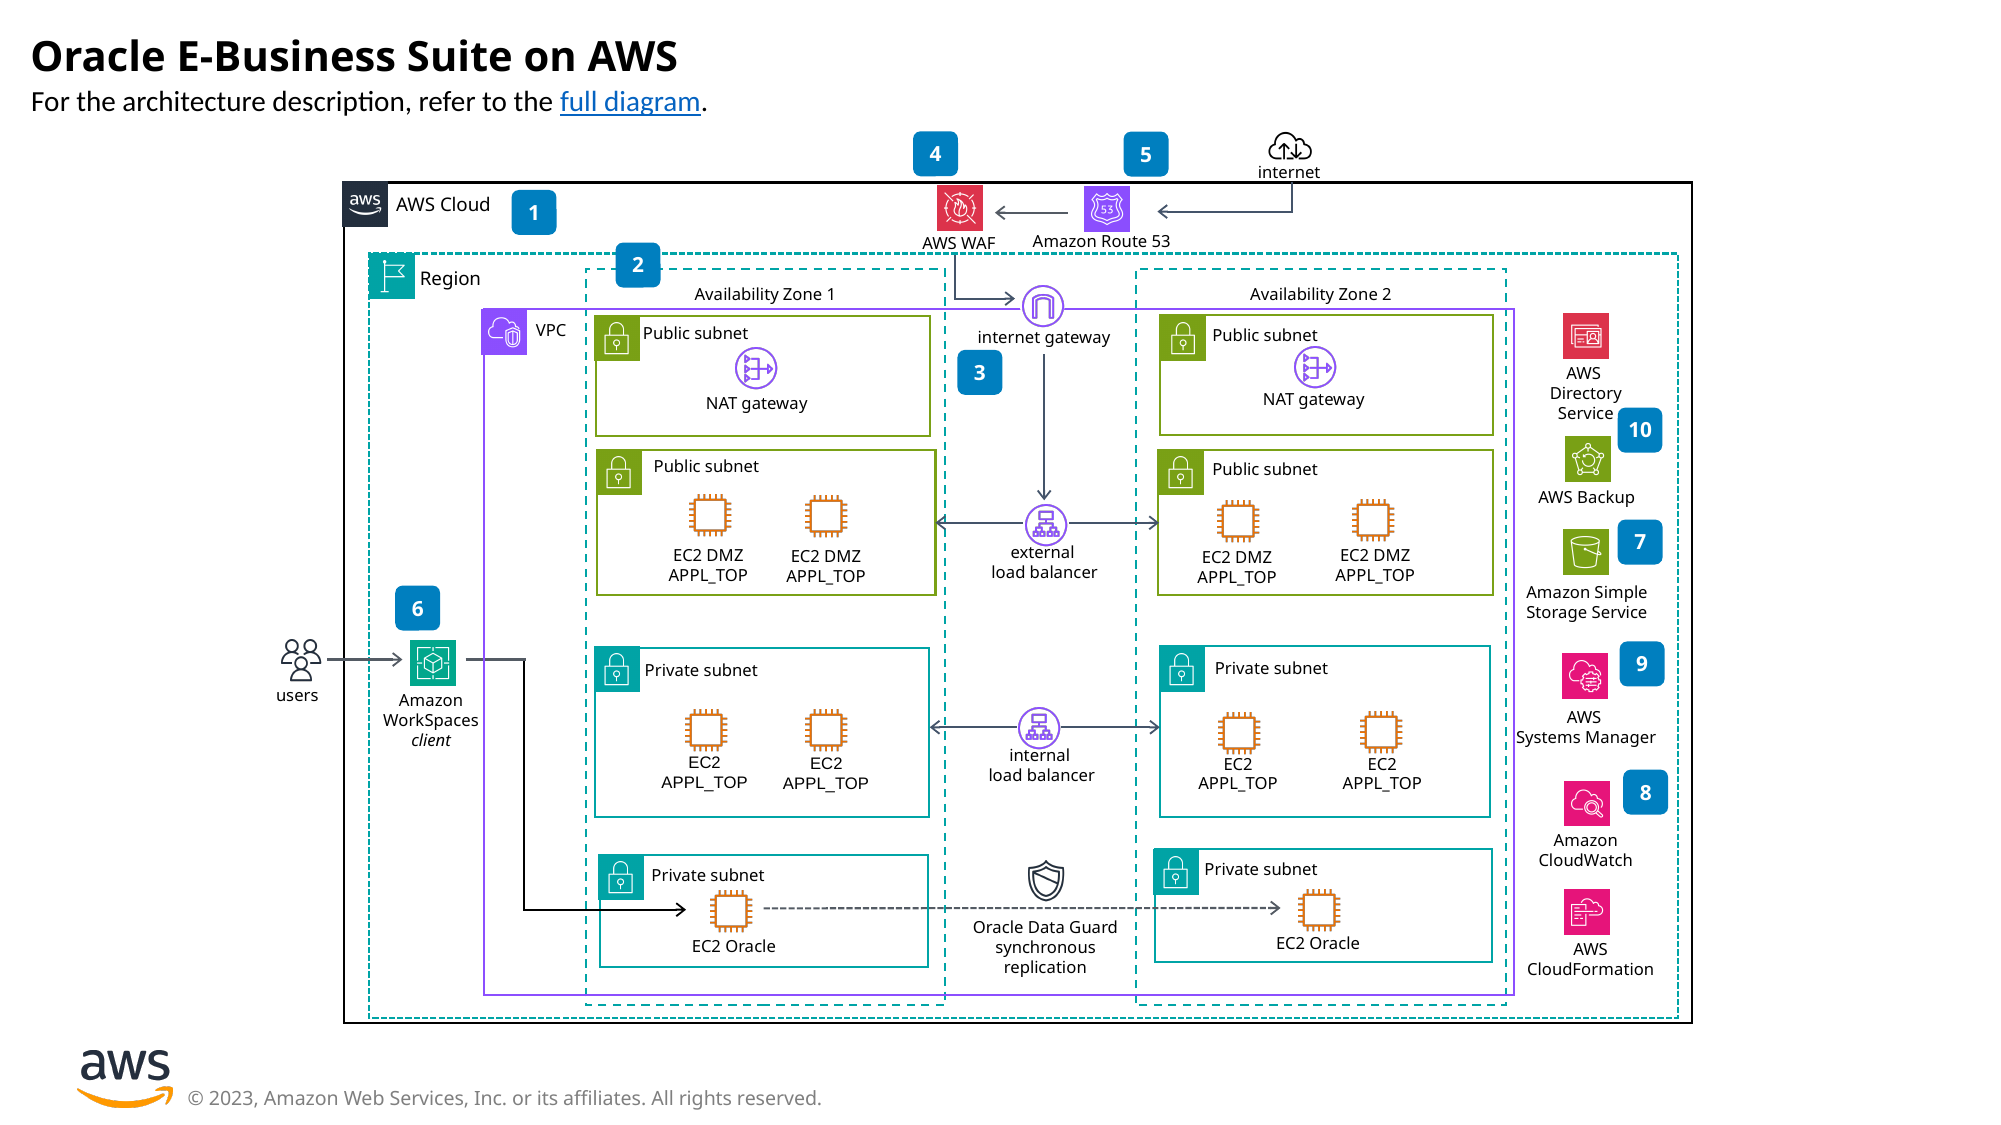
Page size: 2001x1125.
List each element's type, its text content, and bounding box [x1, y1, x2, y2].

text_box NAT gateway [1243, 381, 1384, 417]
picture [1562, 653, 1608, 699]
text_box Availability Zone 1 [585, 996, 946, 1006]
text_box EC2 APPL_TOP [1177, 745, 1300, 801]
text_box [1019, 281, 1066, 329]
picture [1160, 315, 1206, 361]
picture [1084, 186, 1130, 232]
picture [1267, 123, 1313, 169]
text_box 7 [1616, 518, 1664, 566]
text_box [368, 757, 1679, 1019]
picture [803, 707, 849, 753]
text_box Amazon CloudWatch [1515, 822, 1676, 878]
picture [598, 854, 644, 900]
picture [1563, 529, 1609, 575]
picture [594, 315, 640, 361]
picture [733, 345, 779, 391]
text_box EC2 APPL_TOP [1321, 745, 1444, 801]
text_box [1159, 314, 1494, 436]
picture [481, 309, 527, 355]
picture [1358, 709, 1404, 755]
text_box 10 [1616, 430, 1664, 454]
picture [1216, 710, 1262, 756]
text_box AWS Systems Manager [1515, 699, 1693, 754]
picture [342, 181, 388, 227]
text_box Oracle E-Business Suite on AWS [15, 22, 1045, 87]
text_box 5 [1122, 130, 1170, 178]
picture [596, 449, 642, 495]
picture [1159, 646, 1205, 692]
picture [1158, 449, 1204, 495]
text_box [343, 712, 1693, 1024]
text_box Public subnet [1204, 451, 1345, 487]
text_box [483, 308, 1515, 996]
text_box [343, 181, 1693, 699]
picture [279, 637, 323, 683]
text_box © 2023, Amazon Web Services, Inc. or its affiliates. All rights reserved. [187, 1085, 850, 1110]
text_box [368, 252, 614, 682]
text_box 1 [510, 188, 558, 236]
picture [1023, 502, 1069, 548]
text_box [954, 261, 1015, 306]
text_box [1515, 754, 1679, 931]
text_box internal load balancer [972, 737, 1112, 793]
picture [1016, 705, 1062, 751]
picture [1292, 344, 1338, 390]
picture [1350, 497, 1396, 543]
text_box For the architecture description, refer to the full diagram. [16, 75, 815, 125]
text_box Availability Zone 2 [1135, 268, 1507, 308]
text_box Amazon Route 53 [1011, 223, 1193, 259]
text_box EC2 APPL_TOP [765, 745, 888, 801]
picture [937, 185, 983, 231]
text_box [1157, 189, 1293, 219]
text_box AWS CloudFormation [1503, 931, 1678, 986]
picture [1215, 498, 1261, 544]
picture [687, 492, 733, 538]
text_box VPC [527, 312, 618, 347]
picture [1023, 858, 1069, 904]
text_box AWS WAF [894, 225, 1024, 261]
picture [594, 646, 640, 692]
picture [1565, 436, 1611, 482]
text_box 8 [1622, 768, 1670, 816]
picture [683, 707, 729, 753]
text_box 9 [1618, 640, 1666, 688]
picture [1564, 889, 1610, 935]
text_box 2 [614, 241, 662, 289]
picture [76, 1050, 173, 1108]
text_box 4 [912, 130, 960, 178]
text_box Amazon Simple Storage Service [1515, 574, 1665, 630]
text_box Region [415, 258, 499, 297]
picture [803, 493, 849, 539]
picture [1153, 849, 1199, 895]
text_box AWS Cloud [388, 184, 510, 222]
picture [708, 888, 754, 934]
text_box Availability Zone 2 [1135, 996, 1507, 1006]
picture [410, 640, 456, 686]
text_box users [227, 677, 368, 712]
text_box 6 [394, 584, 442, 632]
picture [1296, 887, 1342, 933]
text_box Public subnet [1206, 317, 1341, 353]
text_box Availability Zone 1 [585, 268, 946, 308]
picture [369, 253, 415, 299]
text_box Amazon WorkSpaces client [366, 682, 483, 757]
text_box AWS Backup [1519, 479, 1655, 514]
text_box internet [1224, 154, 1354, 189]
text_box AWS Directory Service [1515, 355, 1666, 430]
text_box [662, 252, 1679, 699]
picture [1564, 780, 1610, 826]
picture [1563, 313, 1609, 359]
